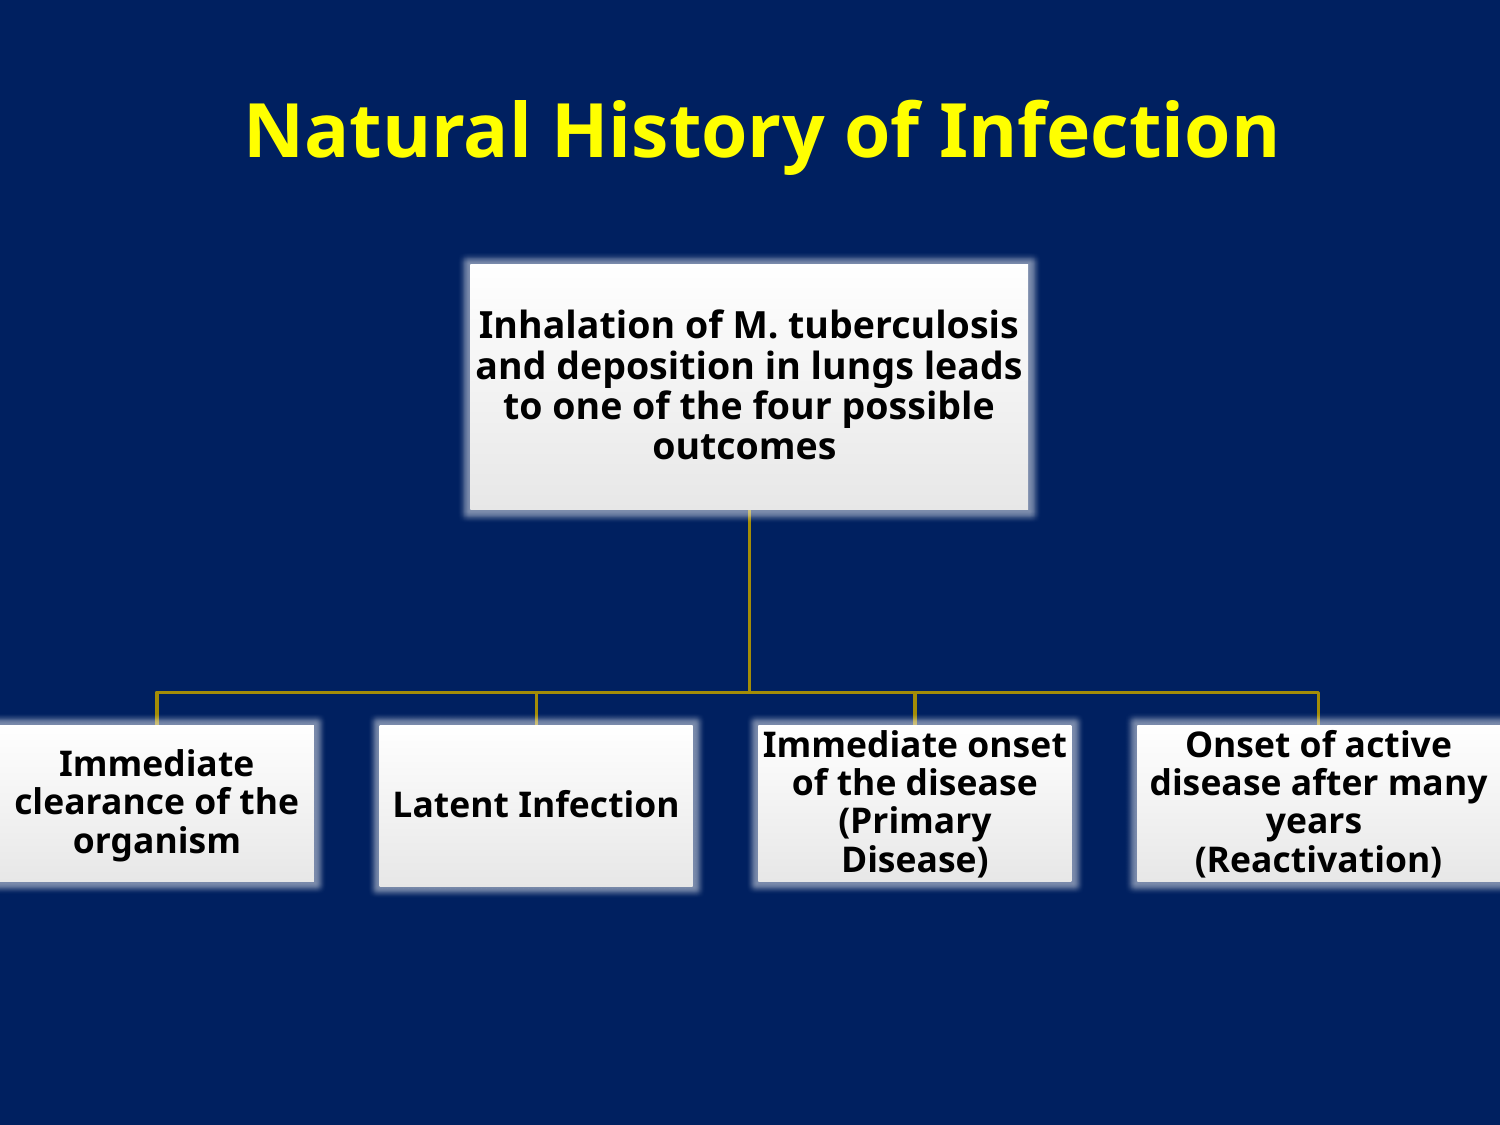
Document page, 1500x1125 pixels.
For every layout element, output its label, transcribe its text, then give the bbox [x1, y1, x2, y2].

text_box Natural History of Infection [174, 74, 1350, 164]
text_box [0, 174, 1500, 1125]
